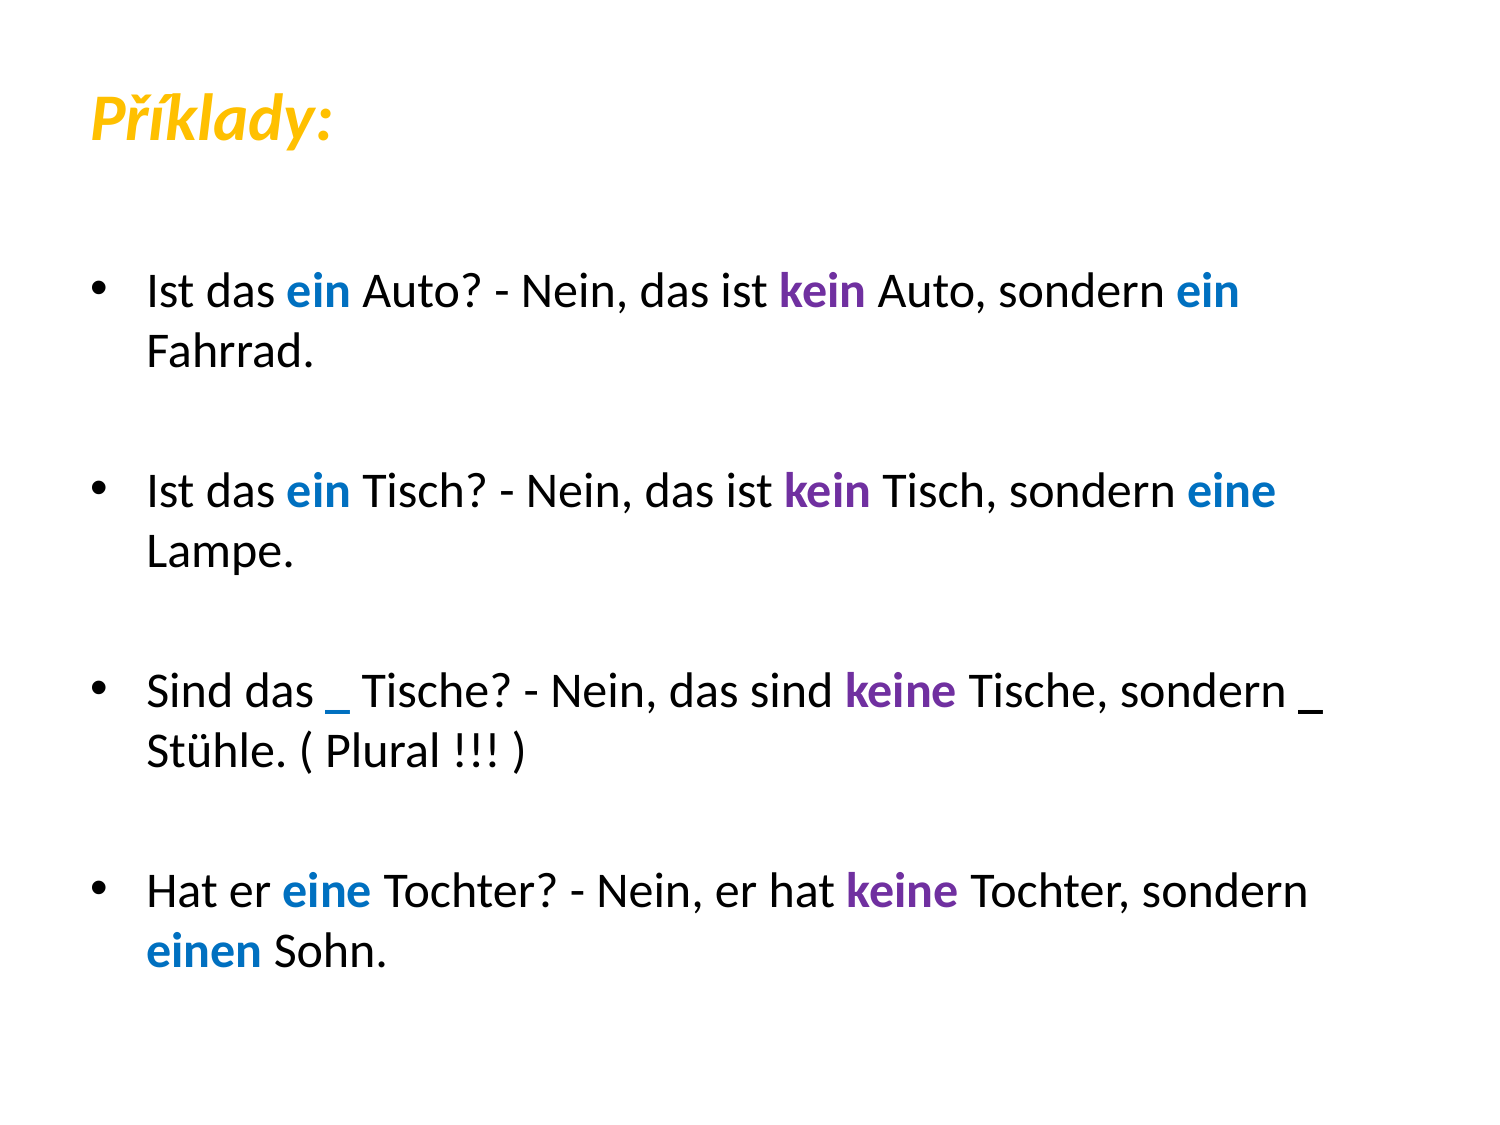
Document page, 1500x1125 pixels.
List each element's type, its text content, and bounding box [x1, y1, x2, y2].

list Příklady: Ist das ein Auto? - Nein, das ist kein Auto, sondern ein Fahrrad. Ist das ein Tisch? - Nein, das ist kein Tisch, sondern eine Lampe. Sind das _ Tische? - Nein, das sind keine Tische, sondern _ Stühle. ( Plural !!! ) Hat er eine Tochter? - Nein, er hat keine Tochter, sondern einen Sohn. [75, 66, 1425, 1005]
